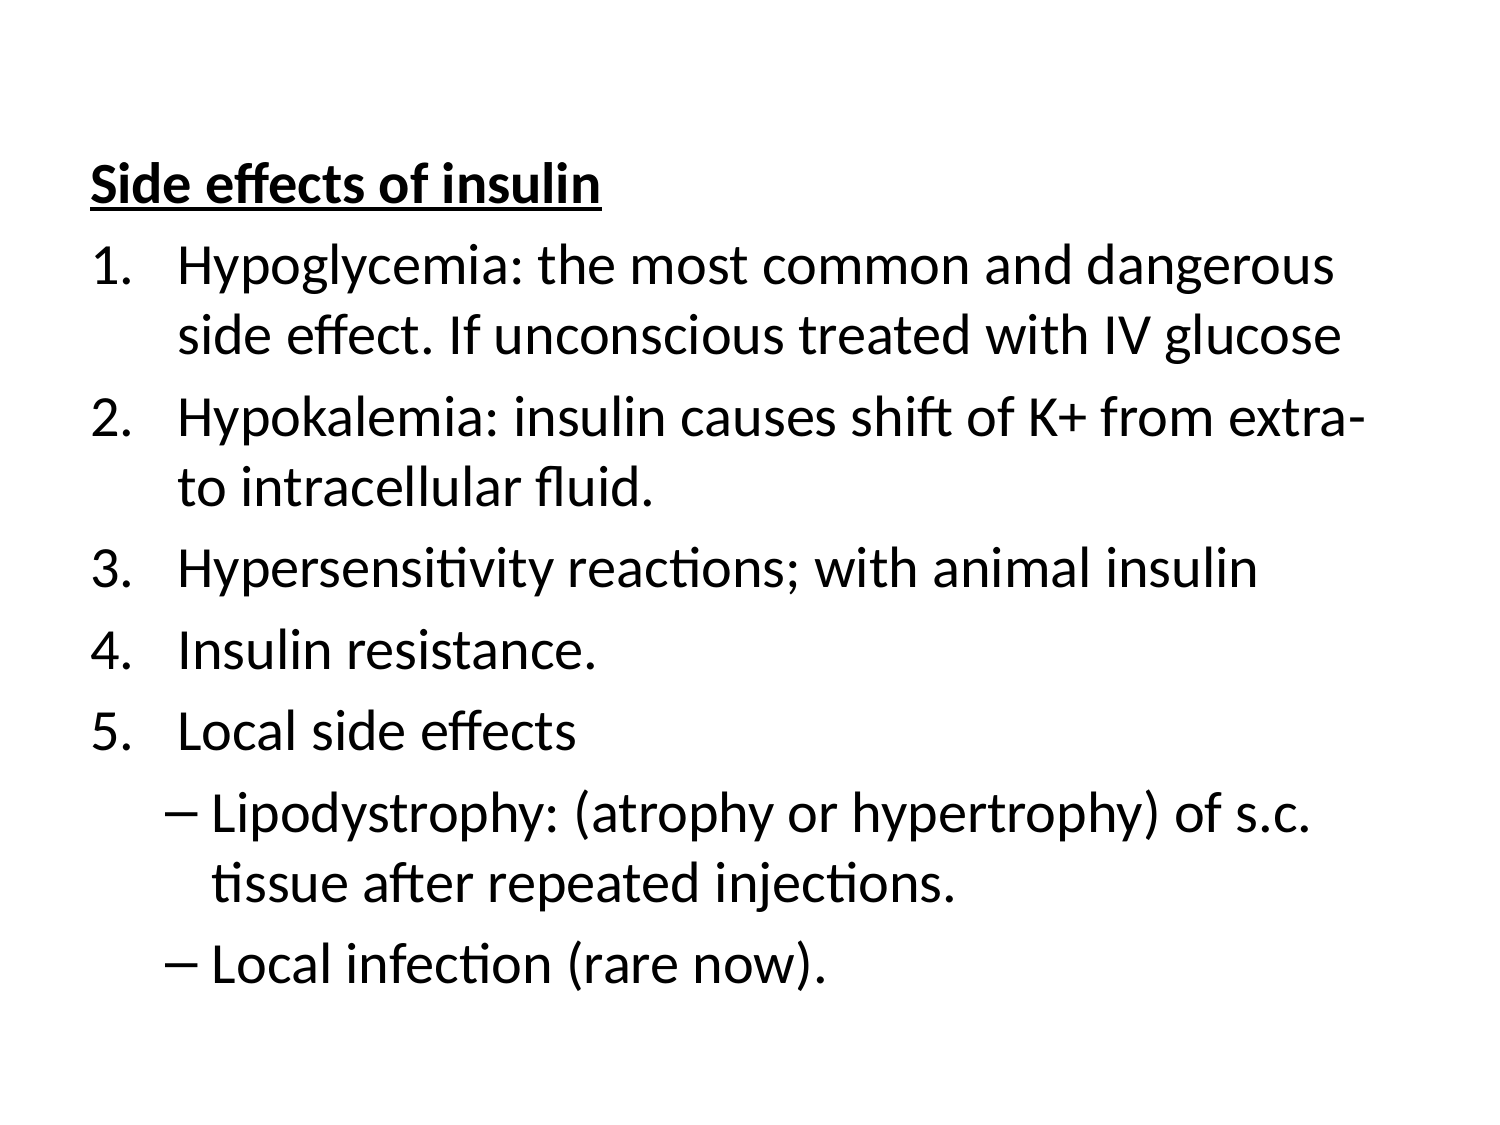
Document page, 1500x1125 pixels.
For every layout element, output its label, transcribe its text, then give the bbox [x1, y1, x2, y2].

list Side effects of insulin Hypoglycemia: the most common and dangerous side effect. If unconscious treated with IV glucose Hypokalemia: insulin causes shift of K+ from extra- to intracellular fluid. Hypersensitivity reactions; with animal insulin Insulin resistance. Local side effects Lipodystrophy: (atrophy or hypertrophy) of s.c. tissue after repeated injections. Local infection (rare now). [75, 137, 1425, 1075]
